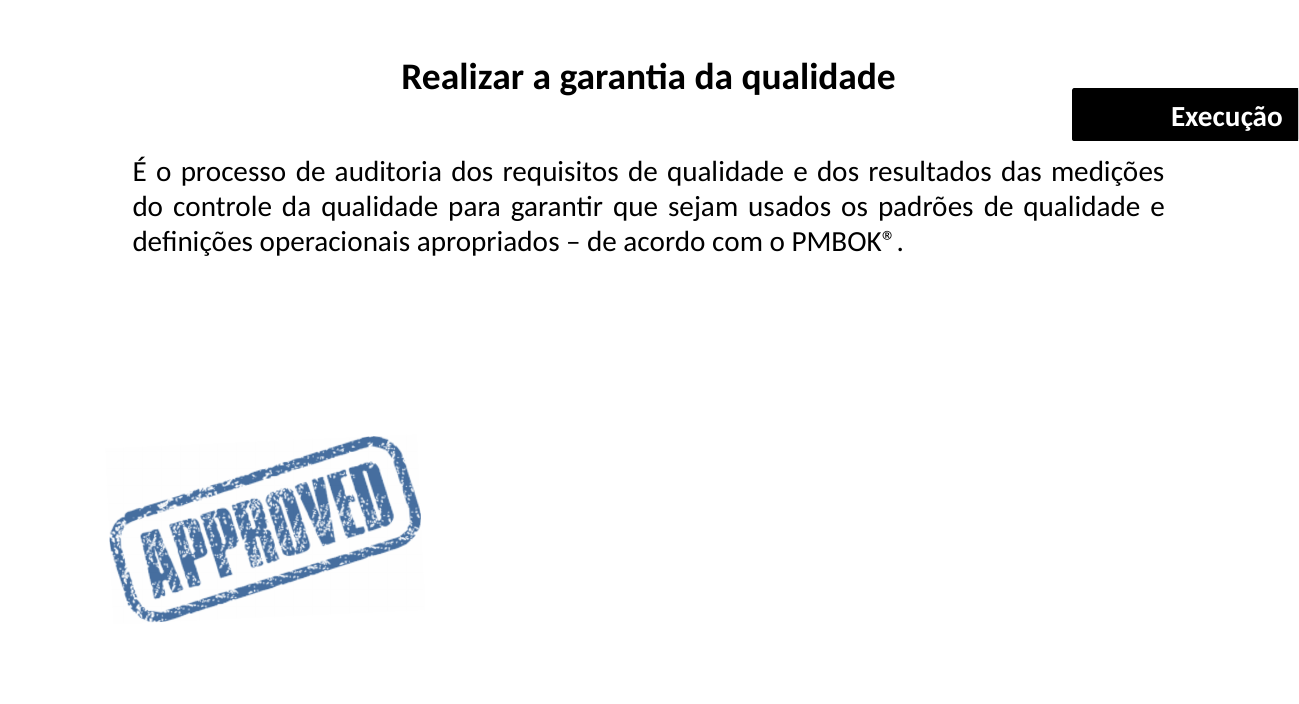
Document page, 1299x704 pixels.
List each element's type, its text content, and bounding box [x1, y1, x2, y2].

text_box Execução [1074, 90, 1299, 140]
text_box Realizar a garantia da qualidade [0, 44, 1299, 106]
picture [106, 435, 424, 623]
text_box É o processo de auditoria dos requisitos de qualidade e dos resultados das medições do controle da qualidade para garantir que sejam usados os padrões de qualidade e definições operacionais apropriados – de acordo com o PMBOK®. [117, 145, 1181, 267]
